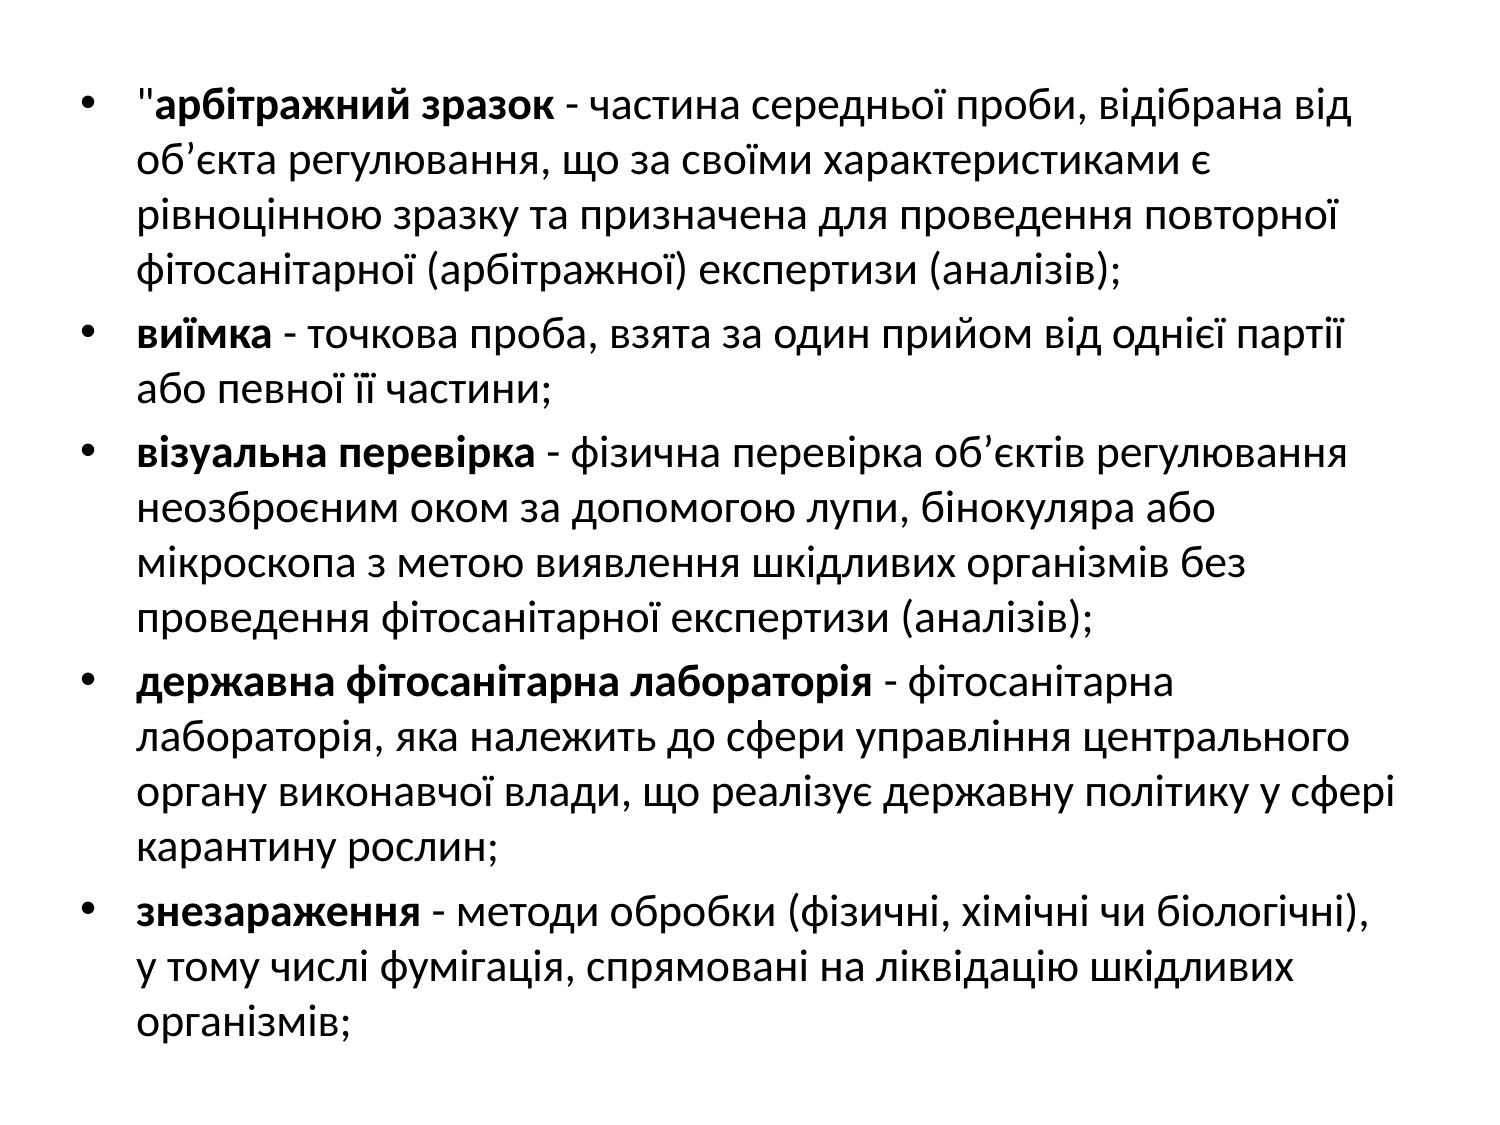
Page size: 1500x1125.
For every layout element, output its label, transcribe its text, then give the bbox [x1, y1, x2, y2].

list "арбітражний зразок - частина середньої проби, відібрана від об’єкта регулювання, що за своїми характеристиками є рівноцінною зразку та призначена для проведення повторної фітосанітарної (арбітражної) експертизи (аналізів); виїмка - точкова проба, взята за один прийом від однієї партії або певної її частини; візуальна перевірка - фізична перевірка об’єктів регулювання неозброєним оком за допомогою лупи, бінокуляра або мікроскопа з метою виявлення шкідливих організмів без проведення фітосанітарної експертизи (аналізів); державна фітосанітарна лабораторія - фітосанітарна лабораторія, яка належить до сфери управління центрального органу виконавчої влади, що реалізує державну політику у сфері карантину рослин; знезараження - методи обробки (фізичні, хімічні чи біологічні), у тому числі фумігація, спрямовані на ліквідацію шкідливих організмів; [64, 66, 1415, 809]
